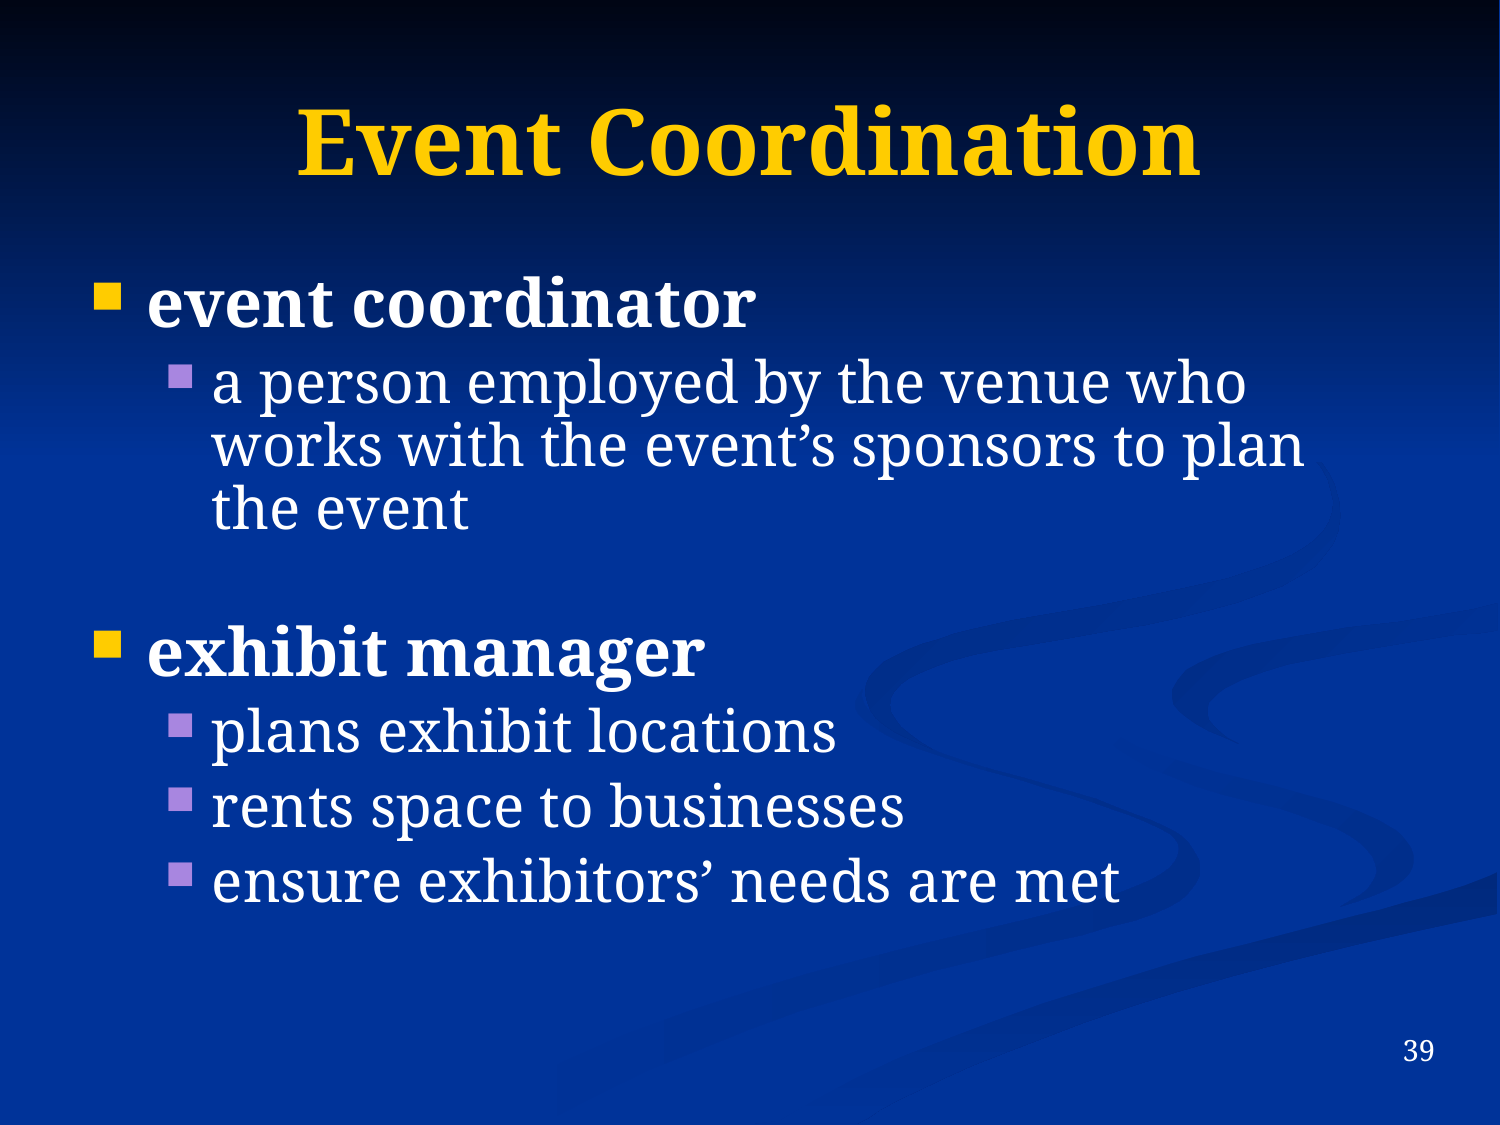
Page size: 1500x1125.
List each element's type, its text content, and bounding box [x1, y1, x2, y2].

title Event Coordination [74, 44, 1426, 233]
text_box 39 [1137, 1024, 1450, 1103]
list event coordinator a person employed by the venue who works with the event’s sponsors to plan the event exhibit manager plans exhibit locations rents space to businesses ensure exhibitors’ needs are met [74, 262, 1426, 1006]
